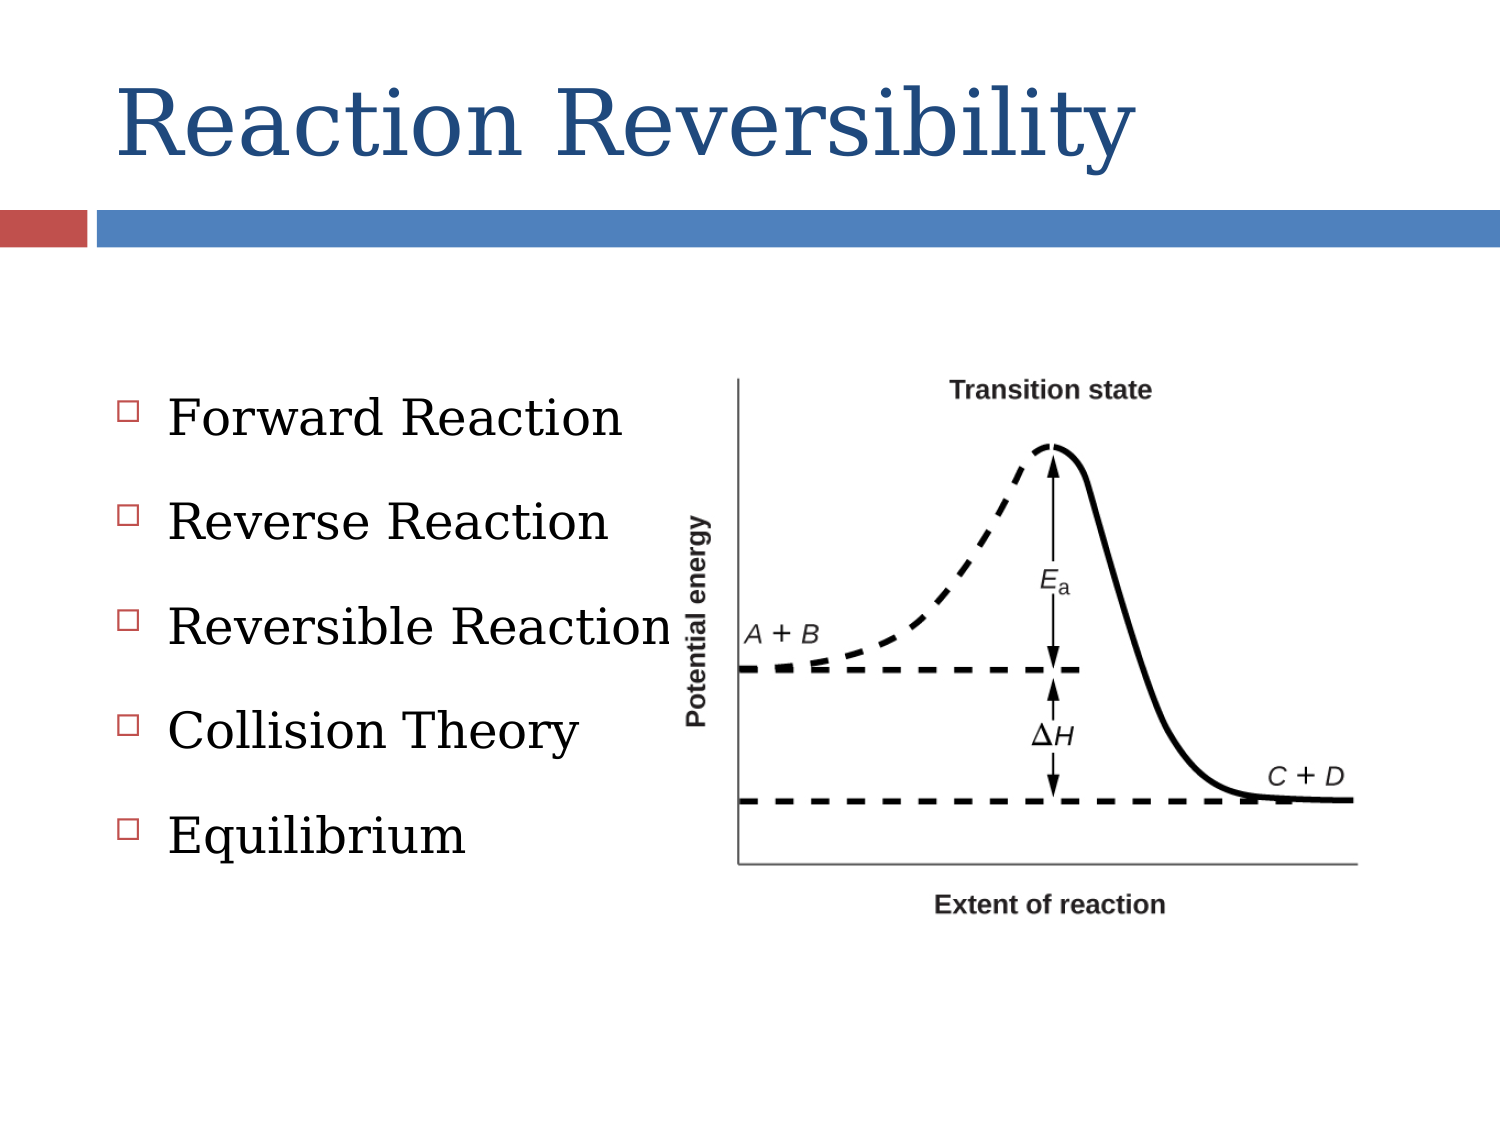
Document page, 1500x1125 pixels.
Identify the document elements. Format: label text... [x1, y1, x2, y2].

list Forward Reaction Reverse Reaction Reversible Reactions Collision Theory Equilibrium [99, 260, 738, 1011]
title Reaction Reversibility [99, 37, 1438, 200]
picture [669, 343, 1372, 929]
